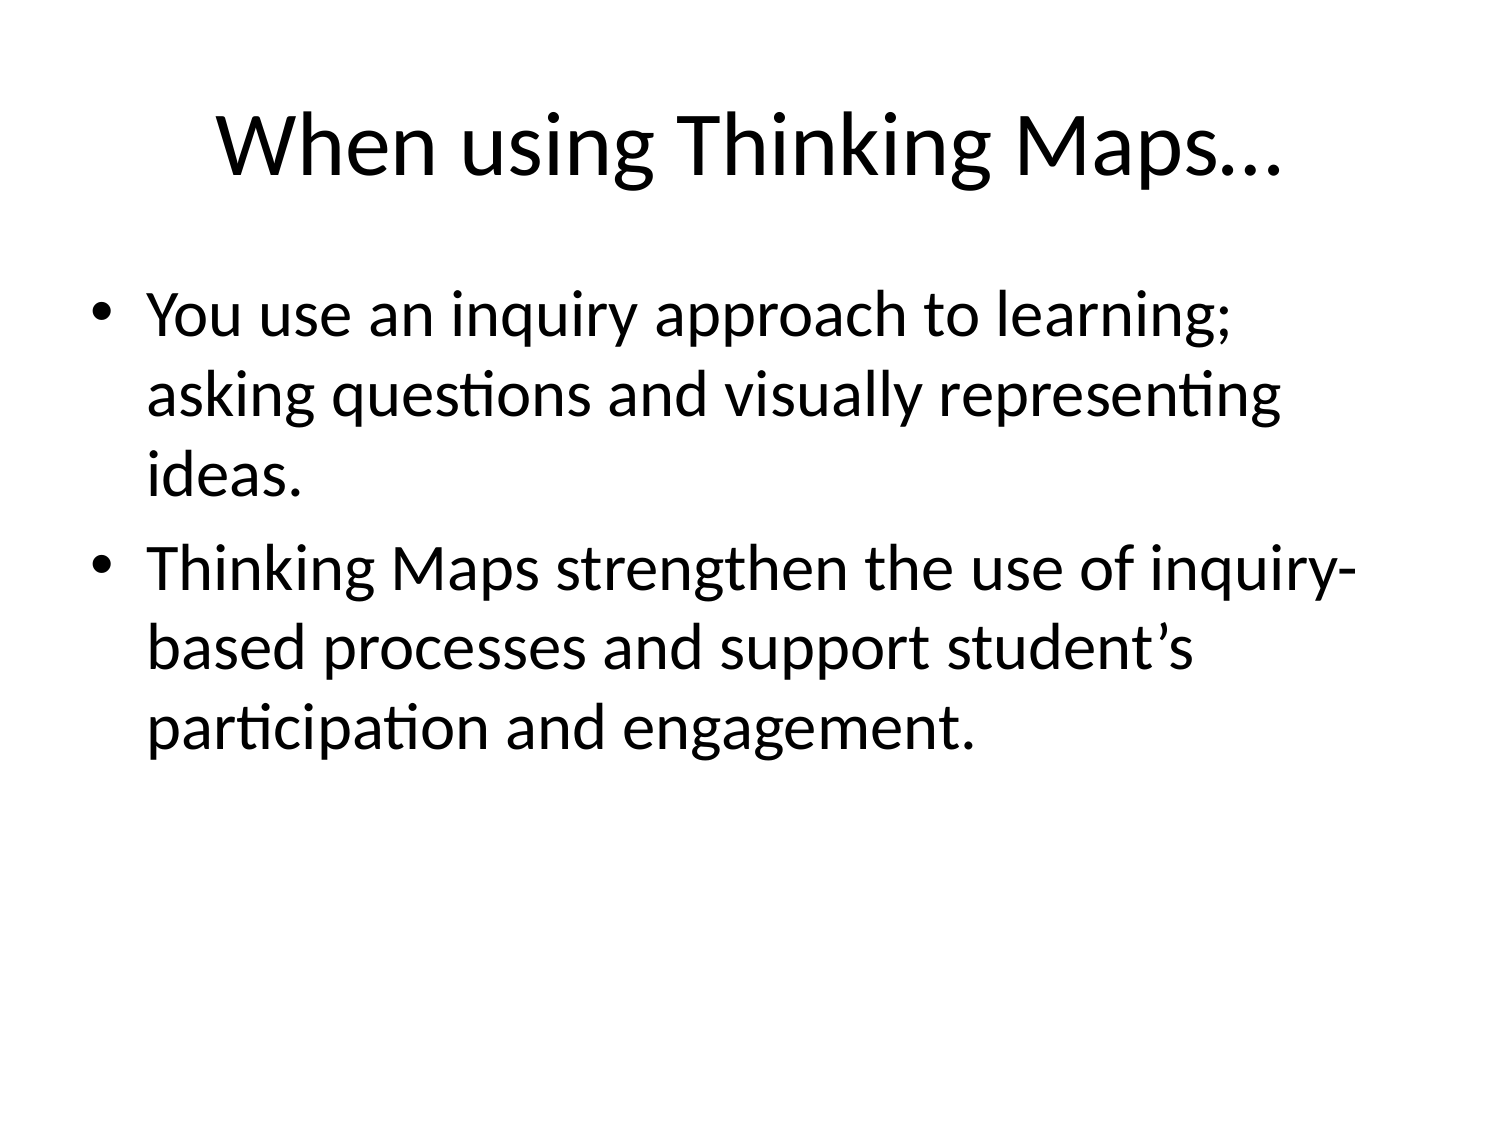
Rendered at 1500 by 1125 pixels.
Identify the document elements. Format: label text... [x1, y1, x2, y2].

list You use an inquiry approach to learning; asking questions and visually representing ideas. Thinking Maps strengthen the use of inquiry-based processes and support student’s participation and engagement. [75, 262, 1425, 1005]
title When using Thinking Maps… [75, 45, 1425, 233]
